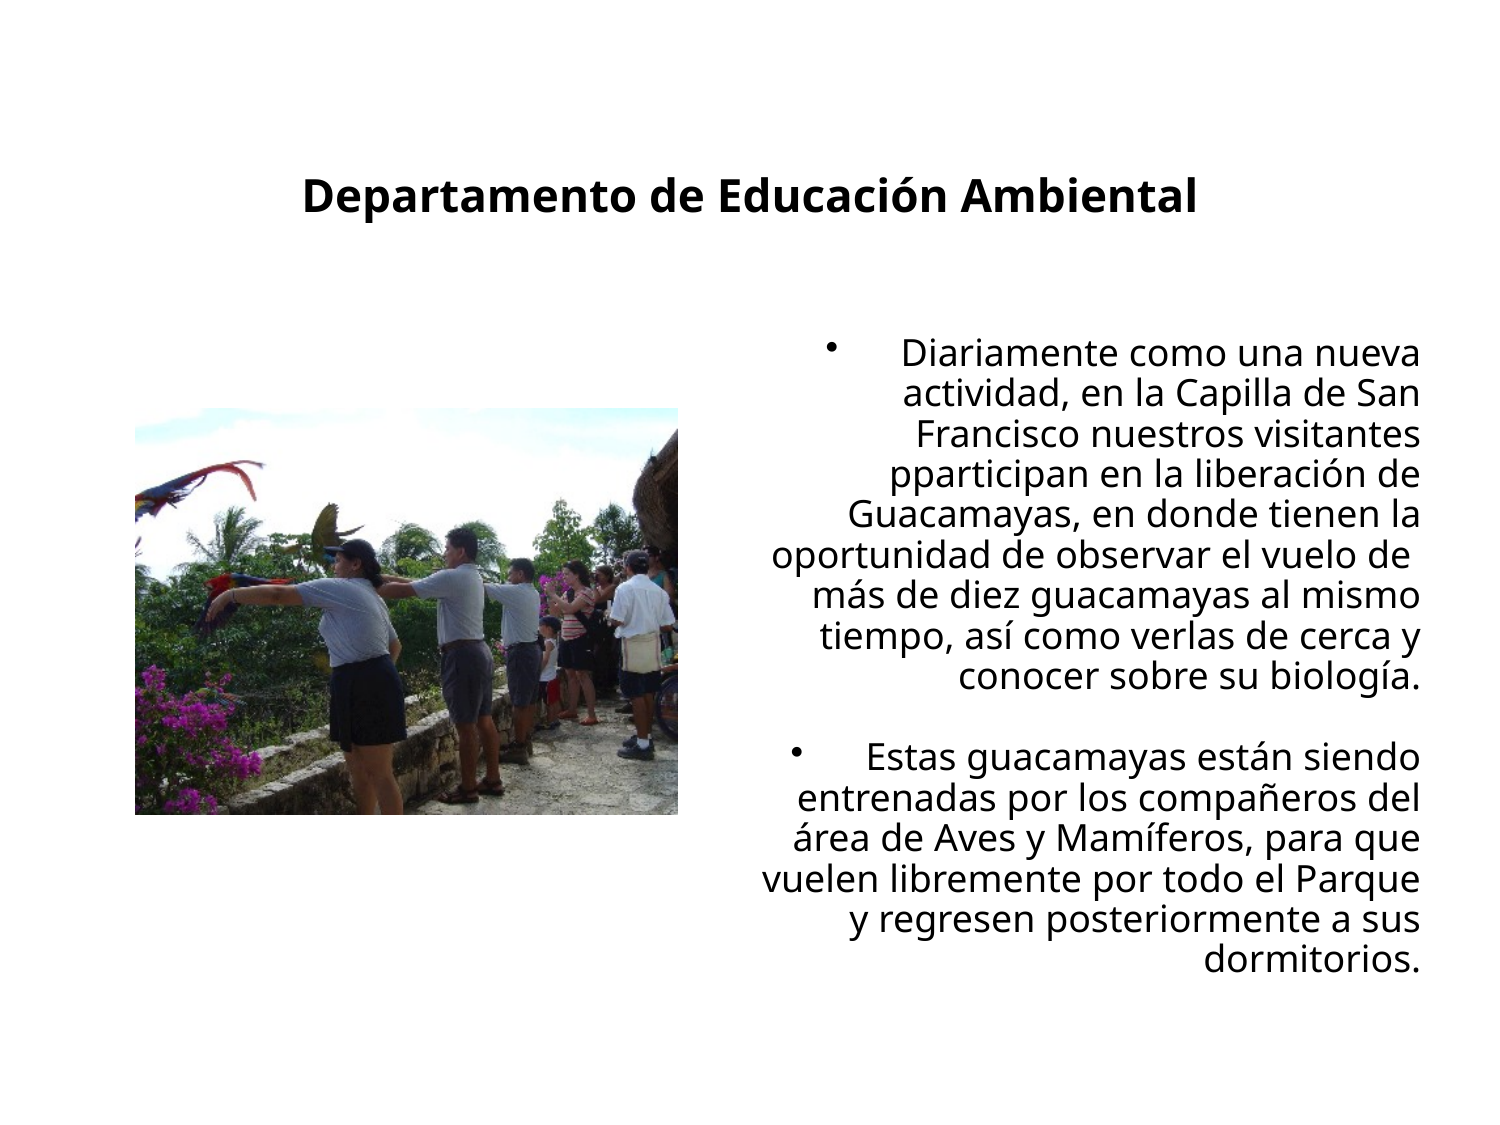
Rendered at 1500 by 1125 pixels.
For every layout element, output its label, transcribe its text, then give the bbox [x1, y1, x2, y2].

list Diariamente como una nueva actividad, en la Capilla de San Francisco nuestros visitantes pparticipan en la liberación de Guacamayas, en donde tienen la oportunidad de observar el vuelo de más de diez guacamayas al mismo tiempo, así como verlas de cerca y conocer sobre su biología. Estas guacamayas están siendo entrenadas por los compañeros del área de Aves y Mamíferos, para que vuelen libremente por todo el Parque y regresen posteriormente a sus dormitorios. [655, 281, 1437, 1125]
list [135, 408, 678, 815]
title Departamento de Educación Ambiental [112, 99, 1388, 288]
